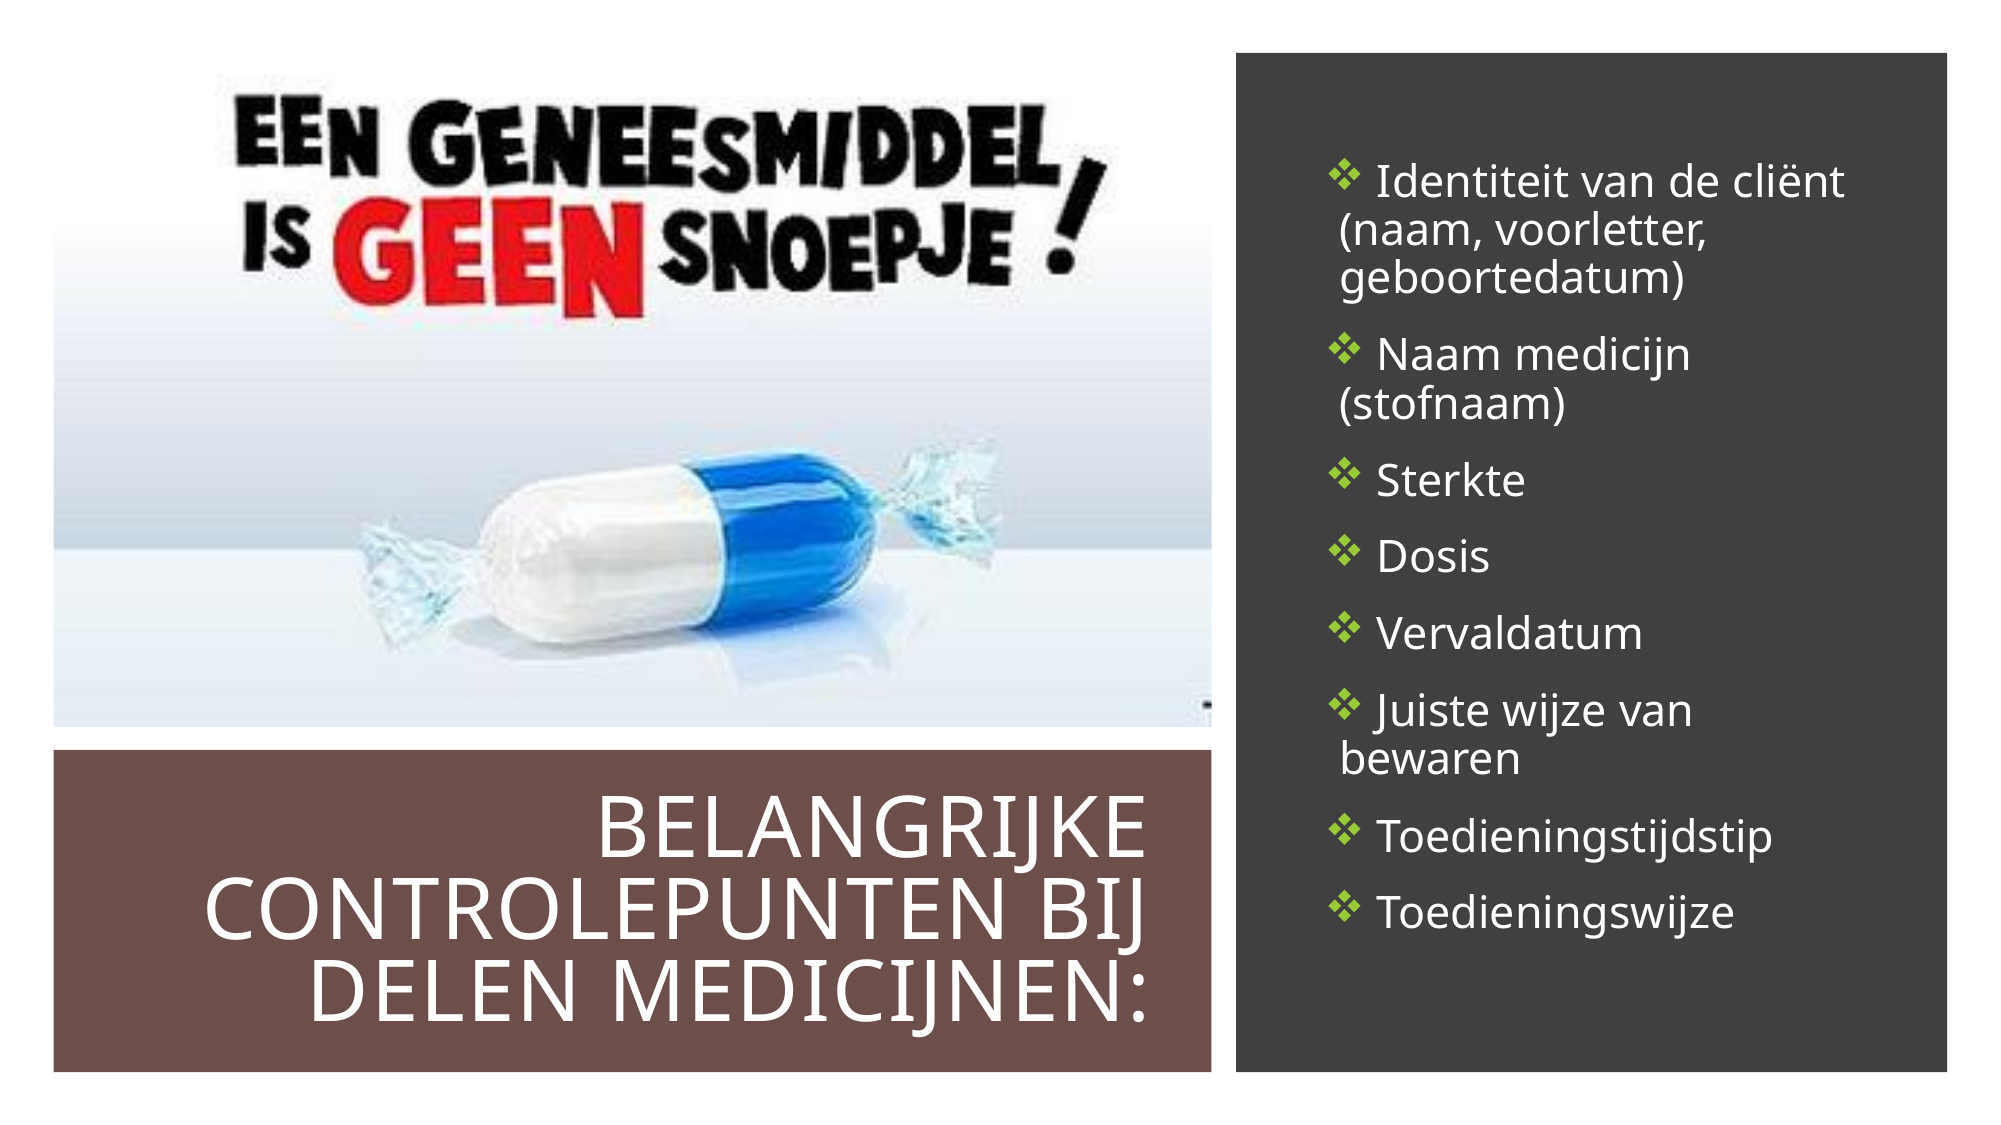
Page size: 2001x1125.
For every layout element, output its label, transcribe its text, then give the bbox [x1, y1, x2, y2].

text_box [52, 749, 1213, 1073]
list Identiteit van de cliënt (naam, voorletter, geboortedatum) Naam medicijn (stofnaam) Sterkte Dosis Vervaldatum Juiste wijze van bewaren Toedieningstijdstip Toedieningswijze [1317, 150, 1879, 947]
text_box [1235, 51, 1948, 1074]
title Belangrijke controlepunten bij Delen medicijnen: [85, 782, 1168, 1049]
picture [53, 52, 1212, 727]
